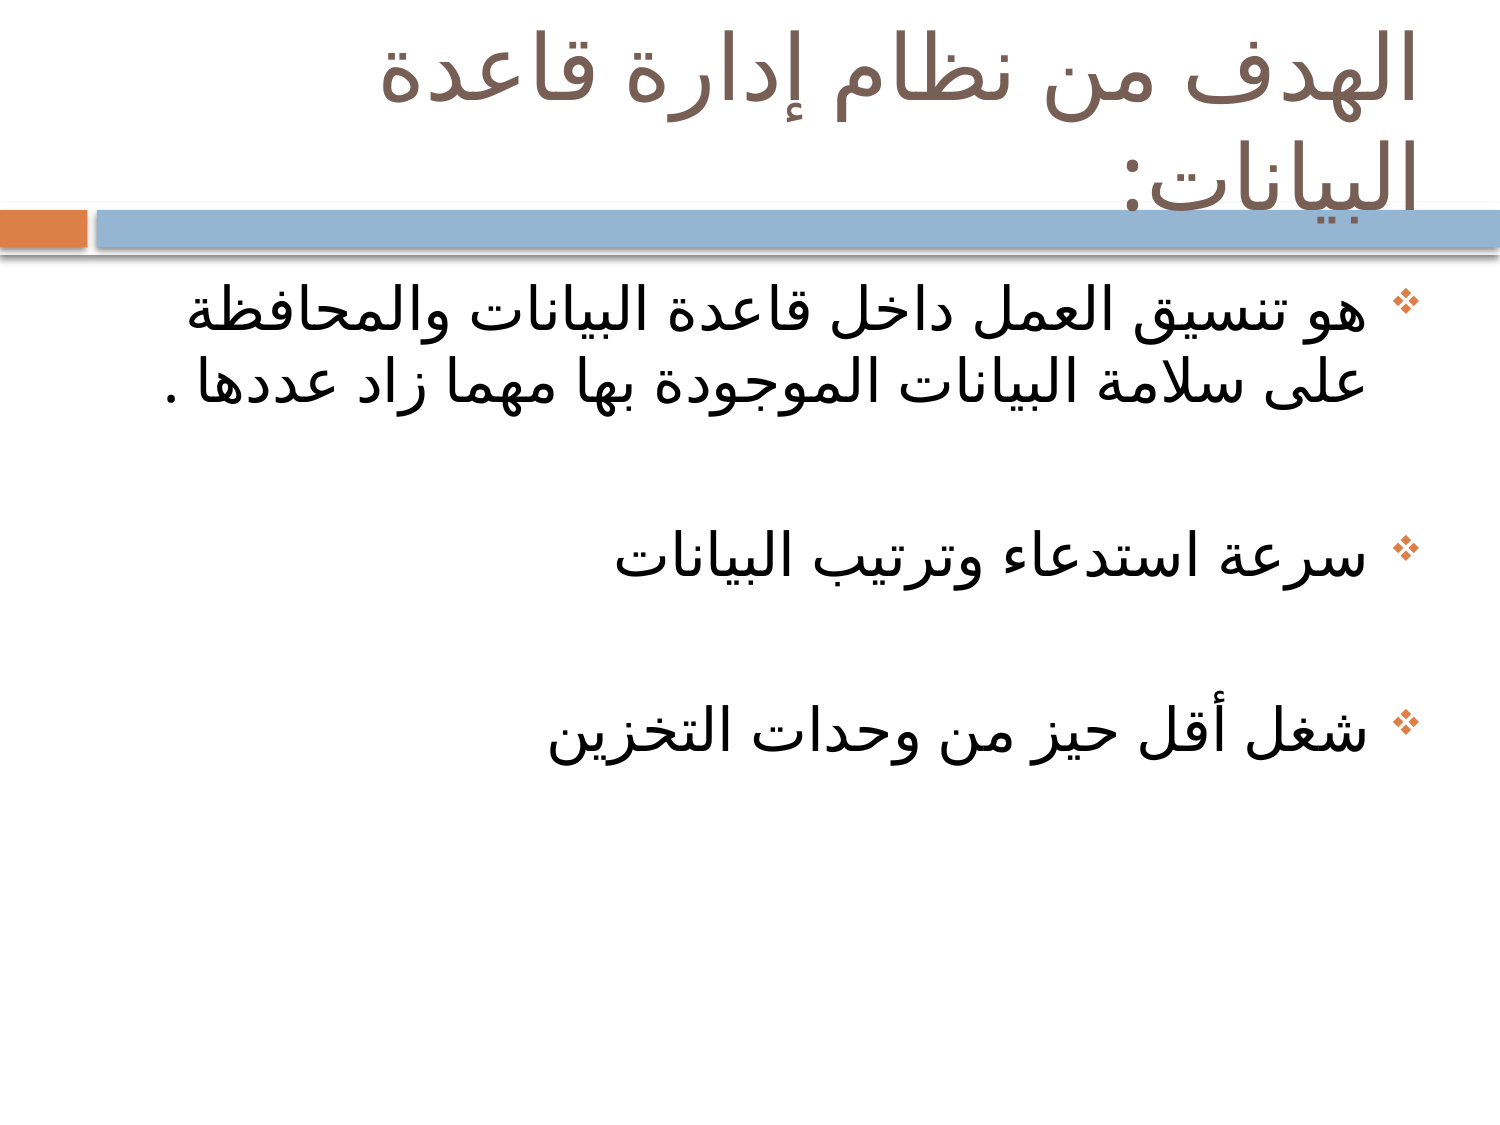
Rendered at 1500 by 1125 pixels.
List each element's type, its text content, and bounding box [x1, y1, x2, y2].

title الهدف من نظام إدارة قاعدة البيانات: [100, 37, 1438, 200]
list هو تنسيق العمل داخل قاعدة البيانات والمحافظة على سلامة البيانات الموجودة بها مهما زاد عددها . سرعة استدعاء وترتيب البيانات شغل أقل حيز من وحدات التخزين [100, 262, 1438, 1000]
